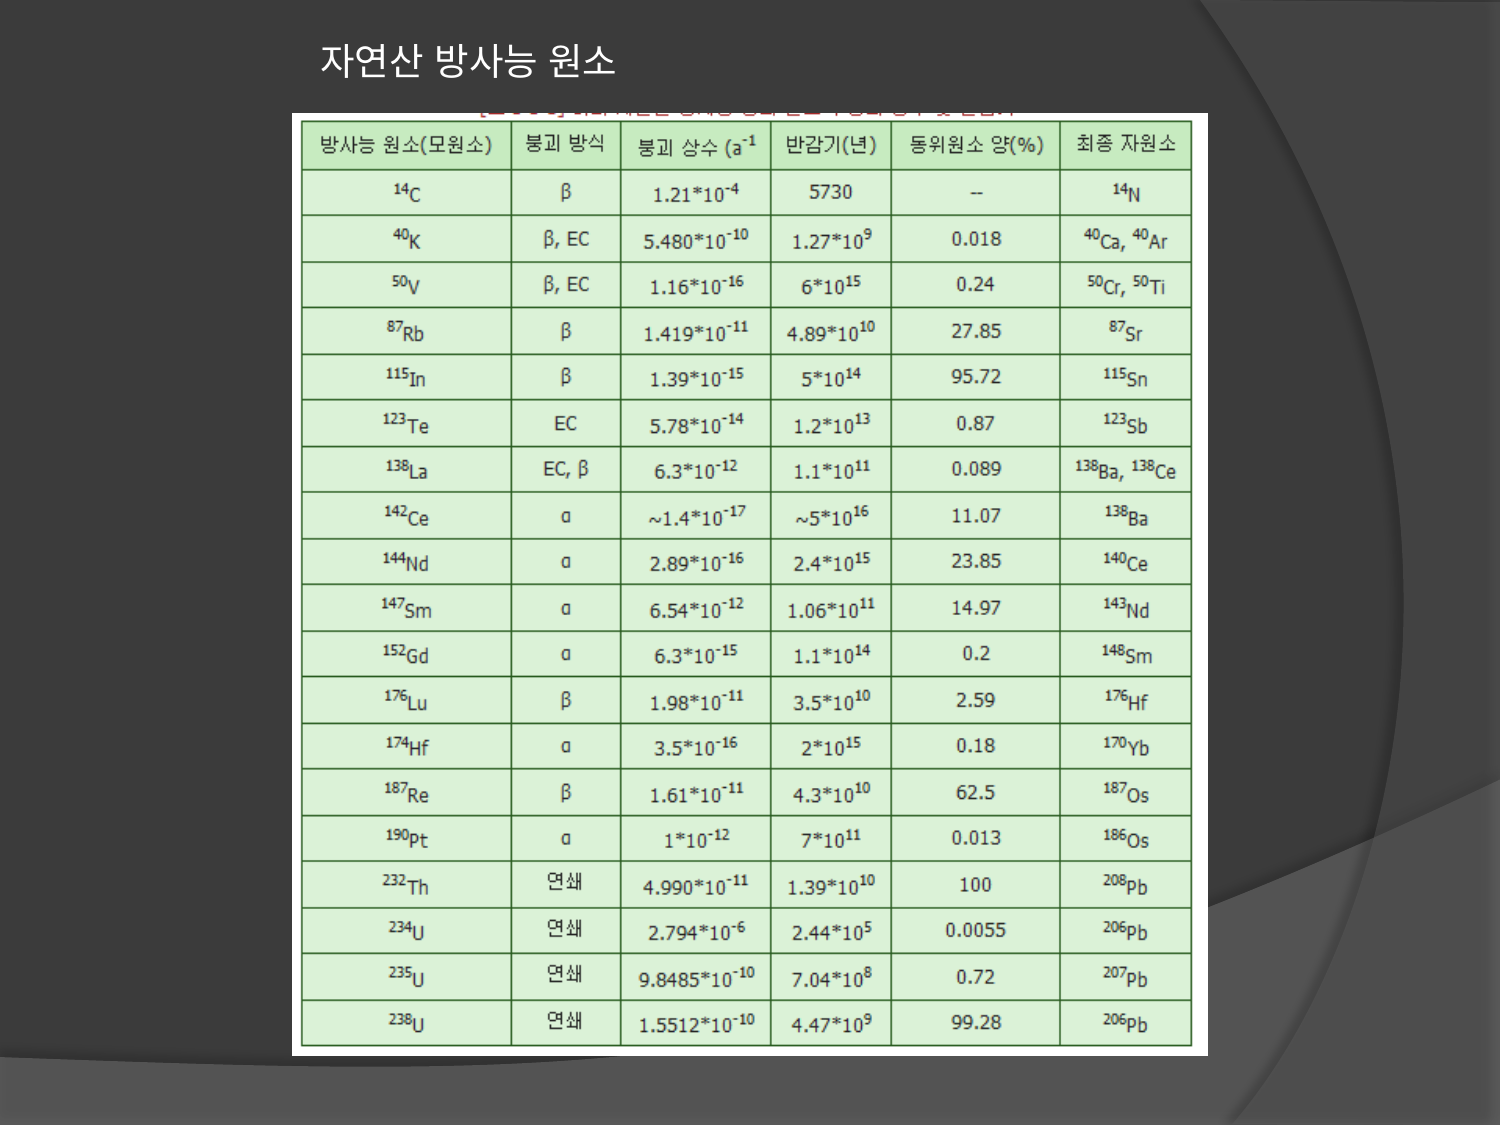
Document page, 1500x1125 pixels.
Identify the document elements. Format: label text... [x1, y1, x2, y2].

text_box 자연산 방사능 원소 [305, 30, 633, 91]
picture [291, 113, 1209, 1056]
